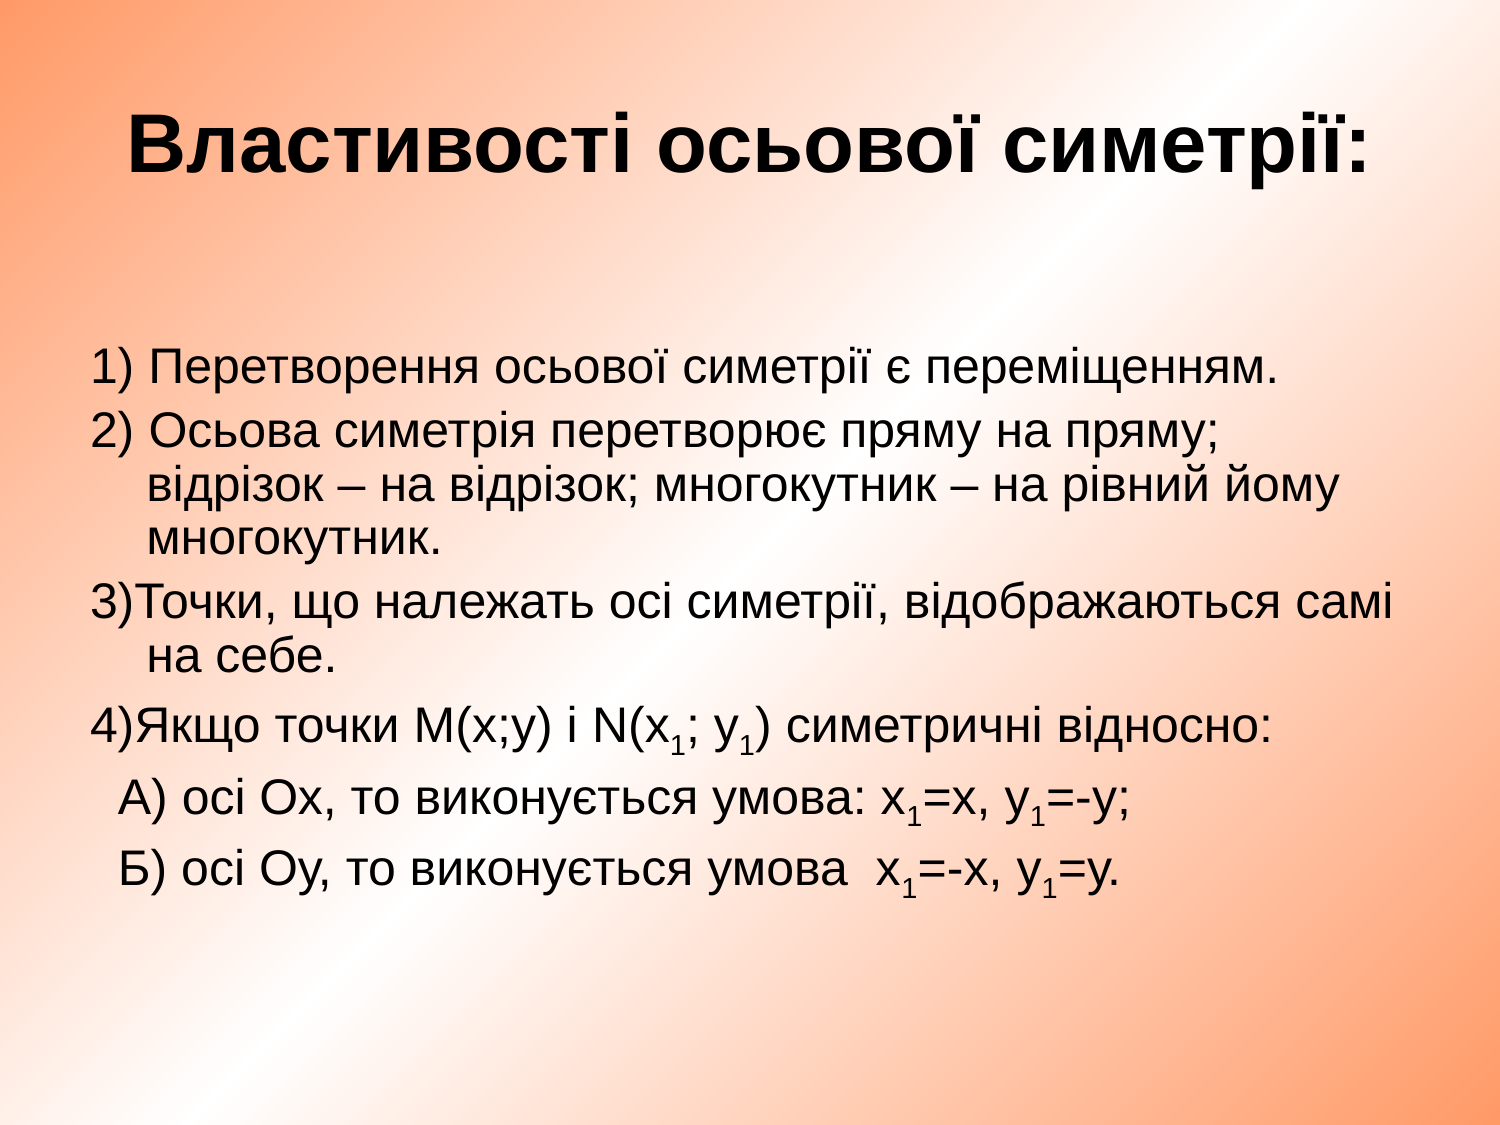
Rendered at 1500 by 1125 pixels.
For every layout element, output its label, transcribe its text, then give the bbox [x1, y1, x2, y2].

title Властивості осьової симетрії: [75, 45, 1425, 233]
list 1) Перетворення осьової симетрії є переміщенням. 2) Осьова симетрія перетворює пряму на пряму; відрізок – на відрізок; многокутник – на рівний йому многокутник. 3)Точки, що належать осі симетрії, відображаються самі на себе. 4)Якщо точки М(х;у) і N(х1; у1) симетричні відносно: А) осі Ох, то виконується умова: х1=х, у1=-у; Б) осі Оу, то виконується умова х1=-х, у1=у. [75, 262, 1425, 1005]
